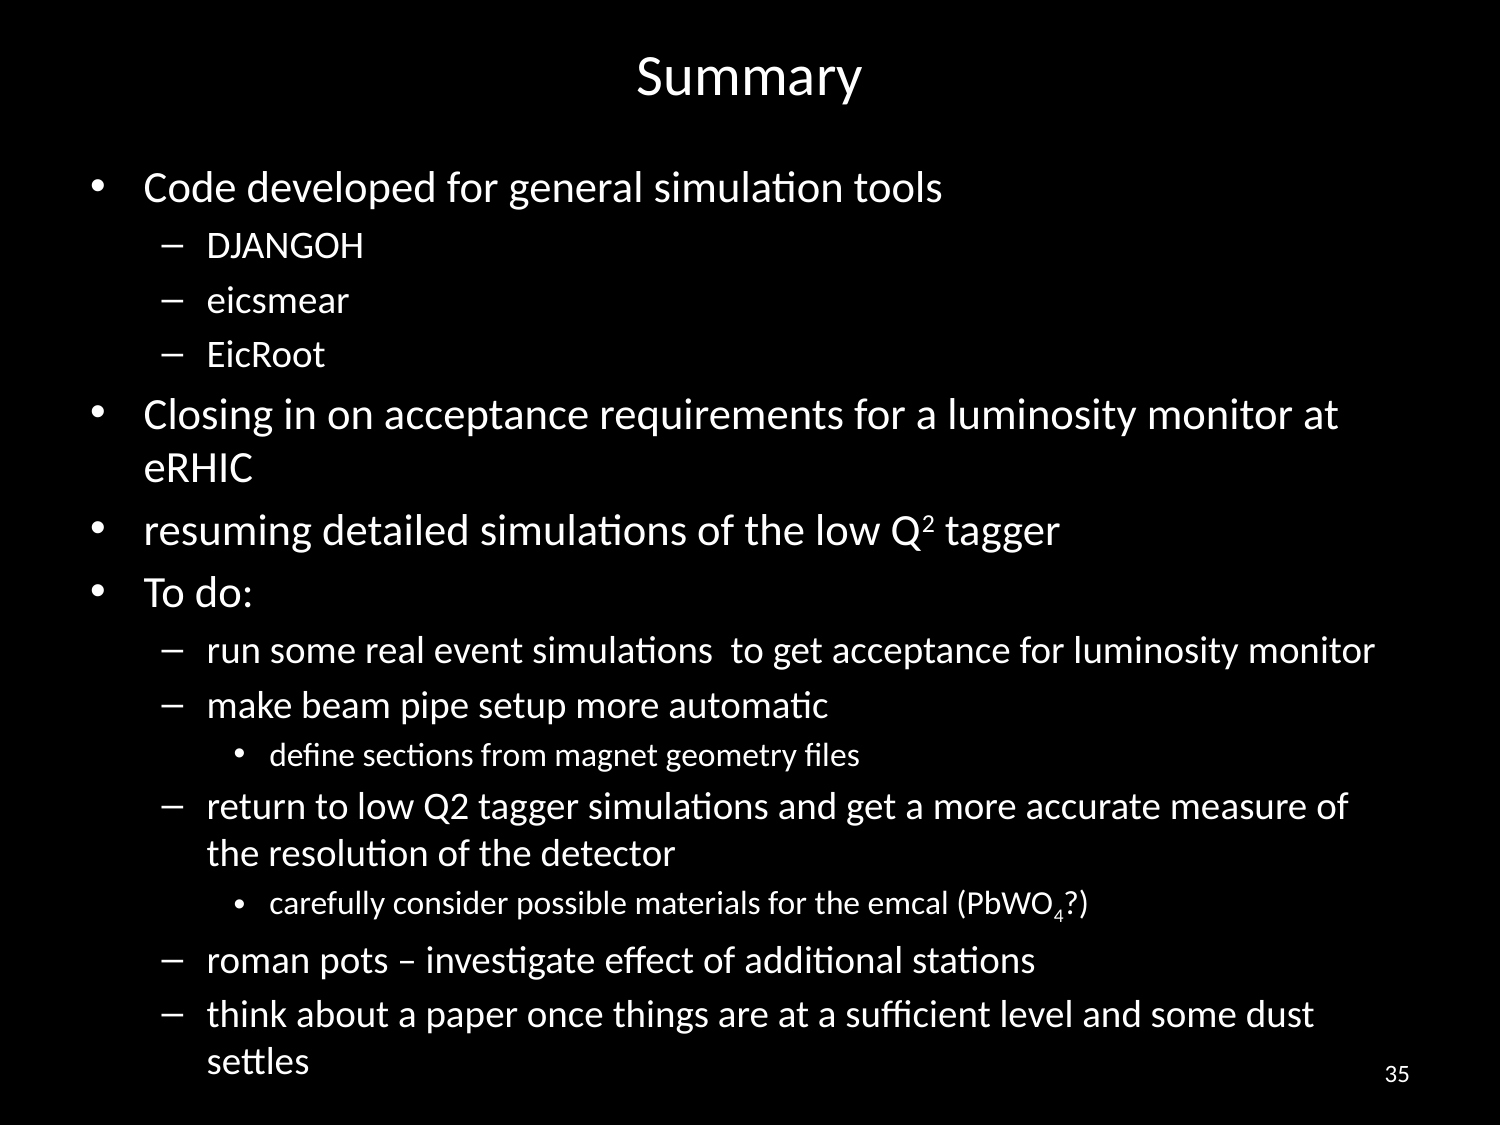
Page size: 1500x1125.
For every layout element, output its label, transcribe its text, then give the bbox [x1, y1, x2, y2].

list Code developed for general simulation tools DJANGOH eicsmear EicRoot Closing in on acceptance requirements for a luminosity monitor at eRHIC resuming detailed simulations of the low Q2 tagger To do: run some real event simulations to get acceptance for luminosity monitor make beam pipe setup more automatic define sections from magnet geometry files return to low Q2 tagger simulations and get a more accurate measure of the resolution of the detector carefully consider possible materials for the emcal (PbWO4?) roman pots – investigate effect of additional stations think about a paper once things are at a sufficient level and some dust settles [75, 150, 1425, 1103]
title Summary [75, 28, 1425, 116]
slide_number 35 [1074, 1042, 1425, 1103]
